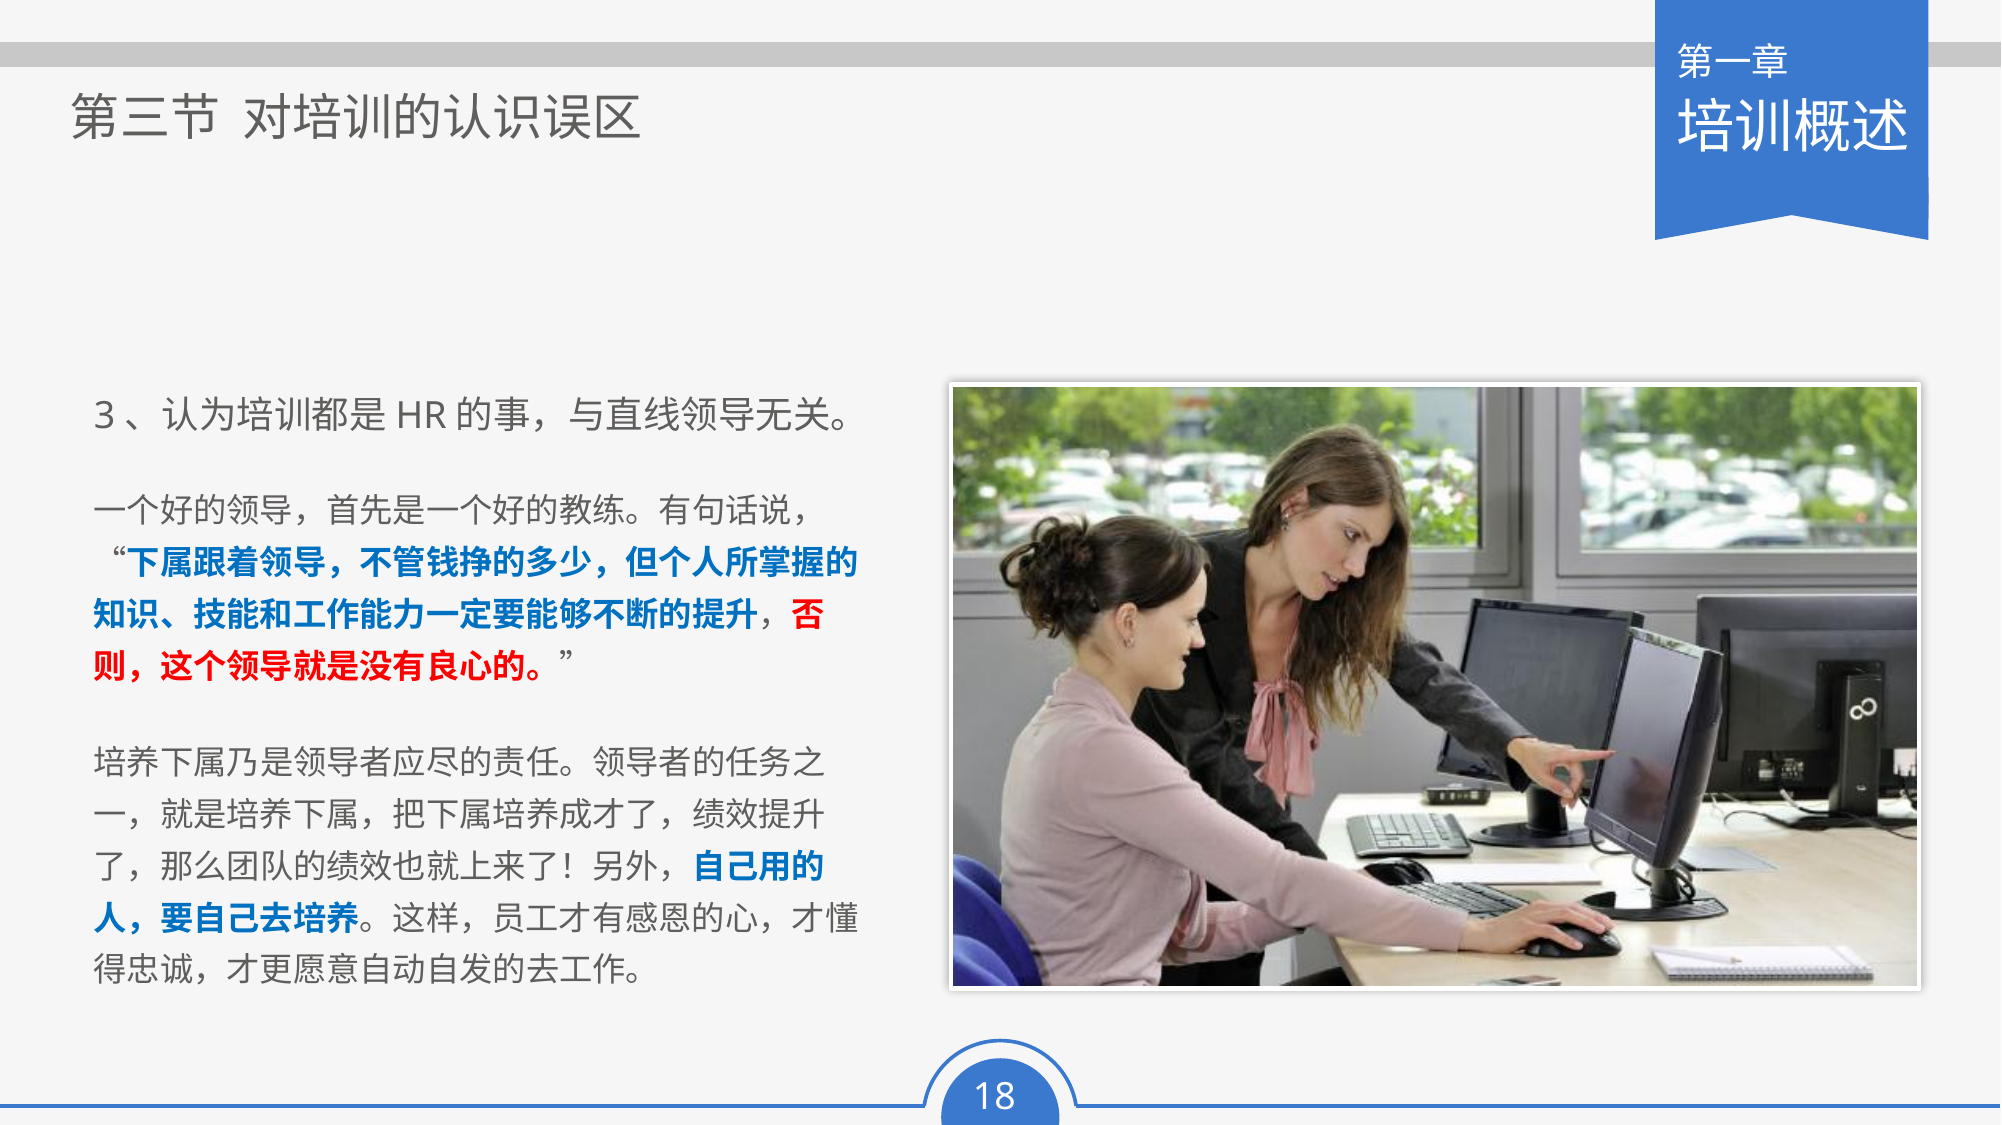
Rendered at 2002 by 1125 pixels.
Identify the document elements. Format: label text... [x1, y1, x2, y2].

text_box 一个好的领导，首先是一个好的教练。有句话说，“下属跟着领导，不管钱挣的多少，但个人所掌握的知识、技能和工作能力一定要能够不断的提升，否则，这个领导就是没有良心的。” [78, 470, 906, 693]
picture [953, 386, 1917, 987]
text_box 培养下属乃是领导者应尽的责任。领导者的任务之一，就是培养下属，把下属培养成才了，绩效提升了，那么团队的绩效也就上来了！另外，自己用的人，要自己去培养。这样，员工才有感恩的心，才懂得忠诚，才更愿意自动自发的去工作。 [78, 721, 906, 996]
text_box 3、认为培训都是HR的事，与直线领导无关。 [78, 369, 942, 444]
